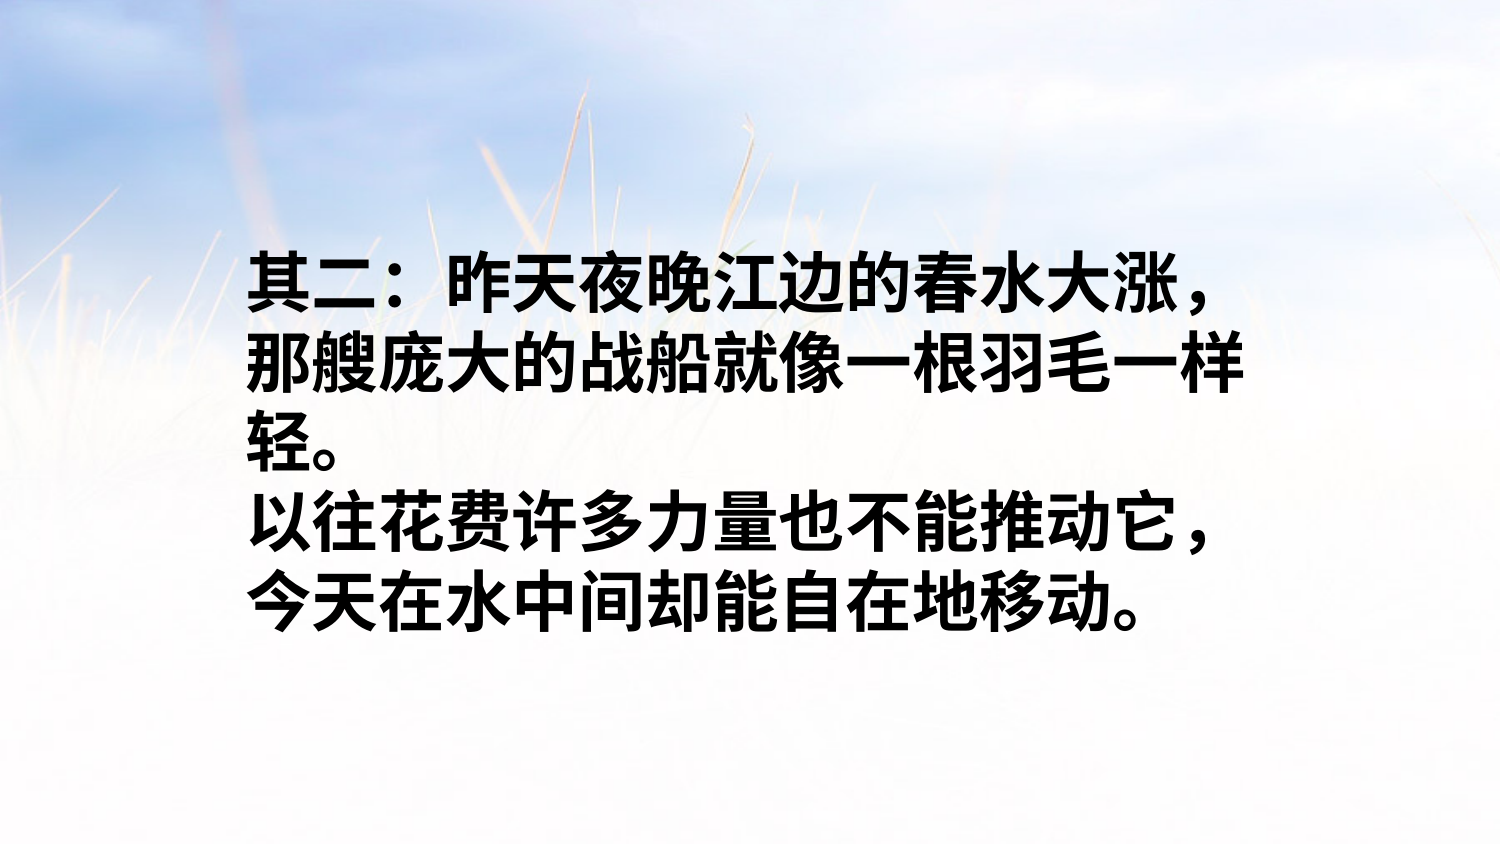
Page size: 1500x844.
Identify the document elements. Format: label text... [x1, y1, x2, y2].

picture [0, 0, 1500, 844]
text_box 其二：昨天夜晚江边的春水大涨，那艘庞大的战船就像一根羽毛一样轻。 以往花费许多力量也不能推动它，今天在水中间却能自在地移动。 [230, 232, 1303, 648]
